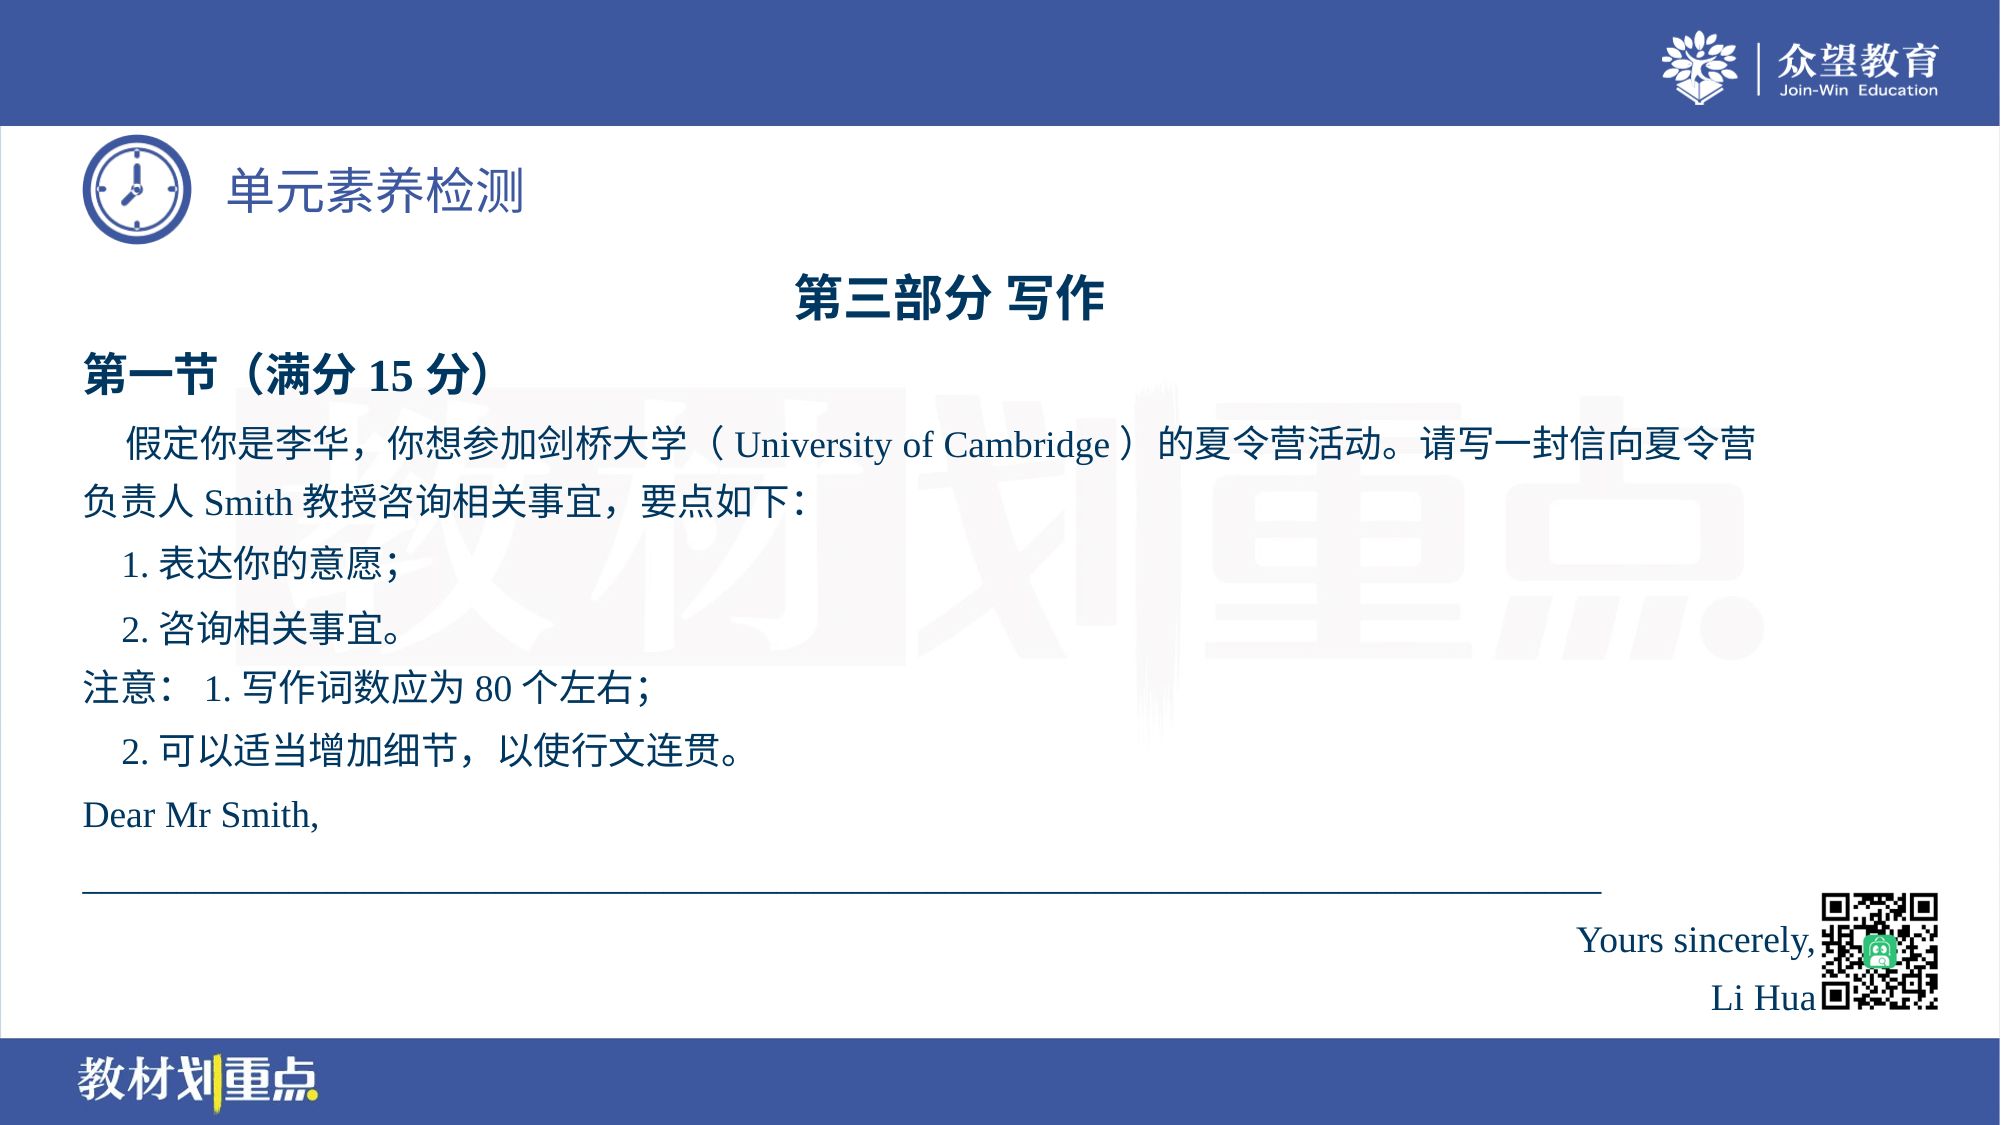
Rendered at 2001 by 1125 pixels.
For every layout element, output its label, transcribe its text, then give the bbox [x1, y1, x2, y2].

text_box 2.可以适当增加细节，以使行文连贯。 Dear Mr Smith, _________________________________________________________________________________ Yours sincerely, Li Hua [82, 709, 1817, 1013]
picture [0, 0, 2000, 1125]
text_box 第一节（满分15分） [82, 327, 1817, 396]
text_box 2.咨询相关事宜。 注意：1.写作词数应为80个左右； [82, 587, 1817, 704]
text_box 假定你是李华，你想参加剑桥大学（University of Cambridge）的夏令营活动。请写一封信向夏令营 负责人Smith教授咨询相关事宜，要点如下： [82, 402, 1817, 519]
text_box 1.表达你的意愿； [82, 526, 1817, 580]
text_box 第三部分 写作 [82, 247, 1817, 322]
